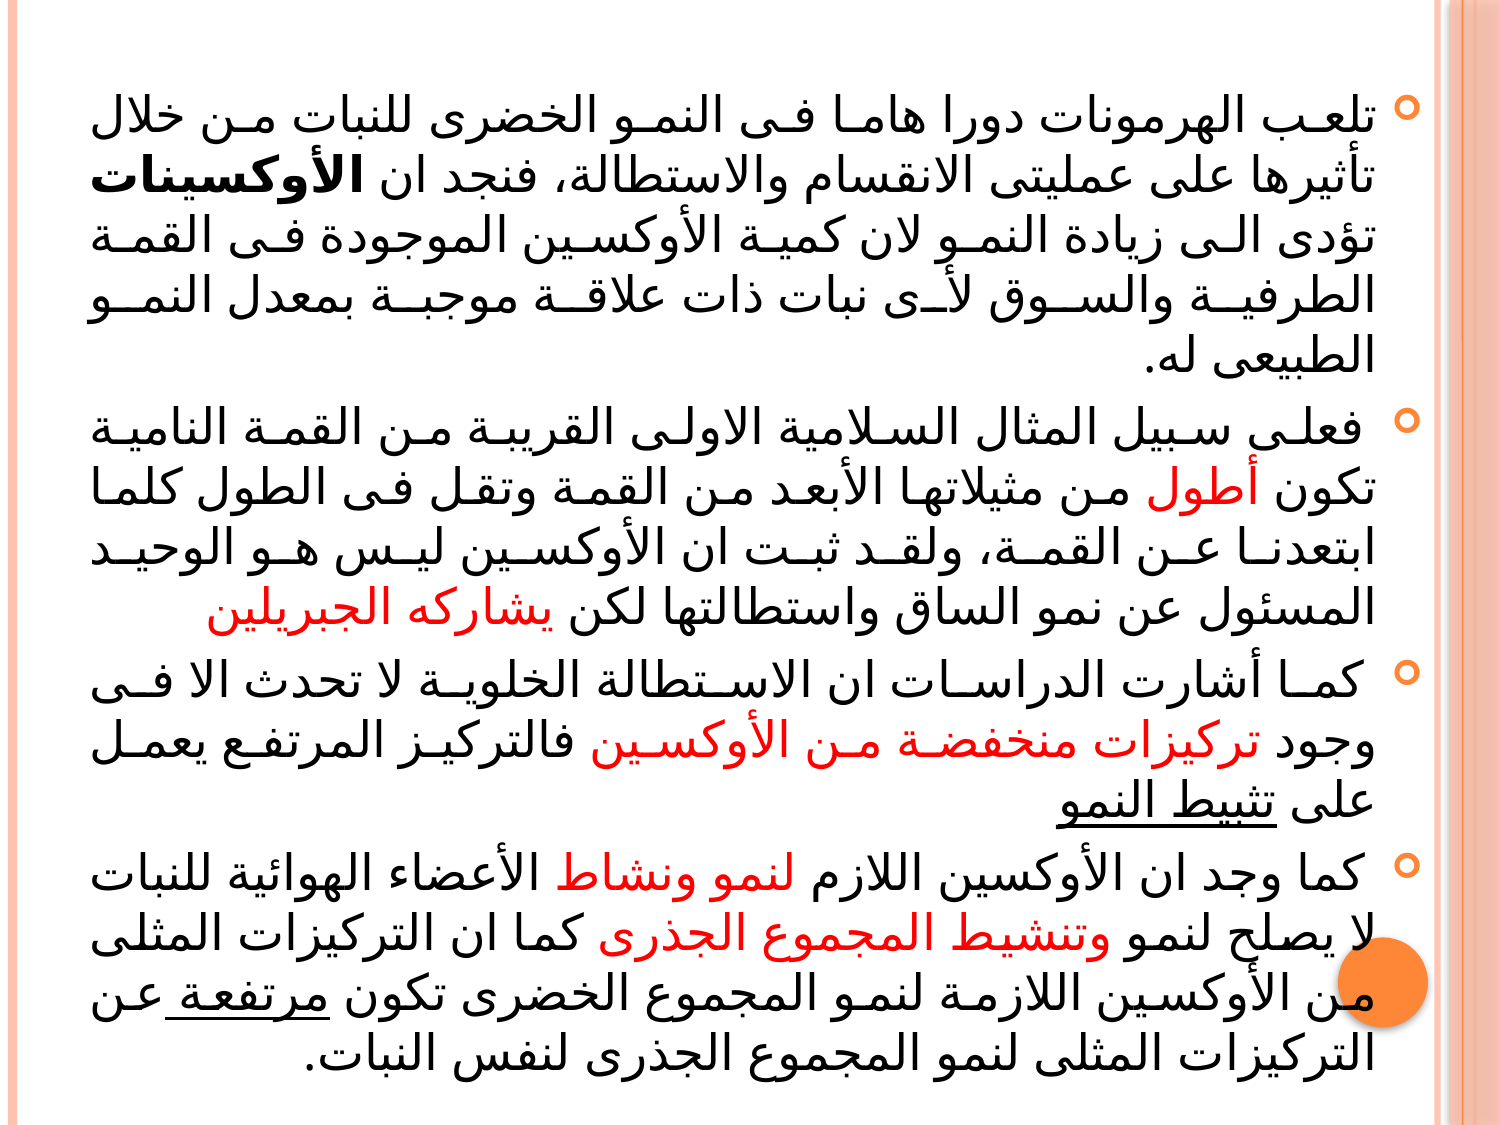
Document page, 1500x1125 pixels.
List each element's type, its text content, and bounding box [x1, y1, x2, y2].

list تلعب الھرمونات دورا ھاما فى النمو الخضرى للنبات من خلال تأثیرھا على عملیتى الانقسام والاستطالة، فنجد ان الأوكسینات تؤدى الى زیادة النمو لان كمیة الأوكسین الموجودة فى القمة الطرفیة والسوق لأى نبات ذات علاقة موجبة بمعدل النمو الطبیعى له. فعلى سبیل المثال السلامیة الاولى القریبة من القمة النامیة تكون أطول من مثیلاتھا الأبعد من القمة وتقل فى الطول كلما ابتعدنا عن القمة، ولقد ثبت ان الأوكسین لیس ھو الوحید المسئول عن نمو الساق واستطالتھا لكن یشاركه الجبریلین كما أشارت الدراسات ان الاستطالة الخلویة لا تحدث الا فى وجود تركیزات منخفضة من الأوكسین فالتركیز المرتفع یعمل على تثبیط النمو كما وجد ان الأوكسین اللازم لنمو ونشاط الأعضاء الھوائیة للنبات لا یصلح لنمو وتنشیط المجموع الجذرى كما ان التركیزات المثلى من الأوكسین اللازمة لنمو المجموع الخضرى تكون مرتفعة عن التركیزات المثلى لنمو المجموع الجذرى لنفس النبات. [75, 75, 1438, 1005]
